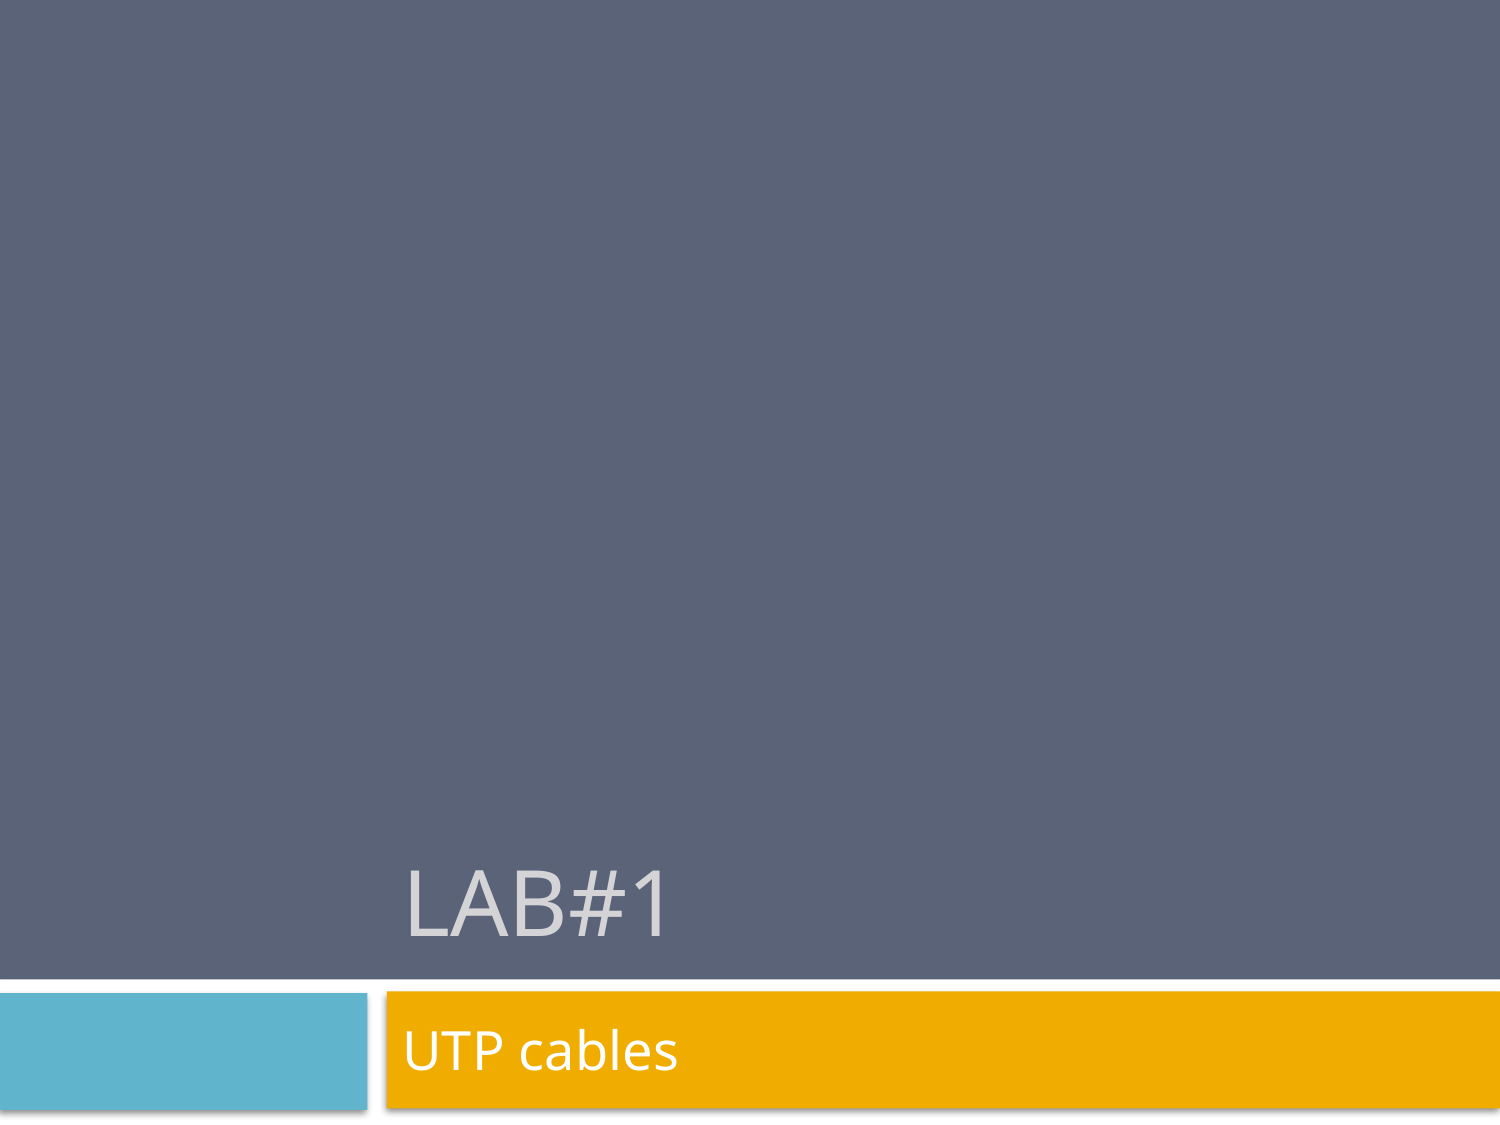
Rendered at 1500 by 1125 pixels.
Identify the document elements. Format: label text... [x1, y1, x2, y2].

title Lab#1 [387, 662, 1450, 963]
subtitle UTP cables [387, 992, 1488, 1105]
